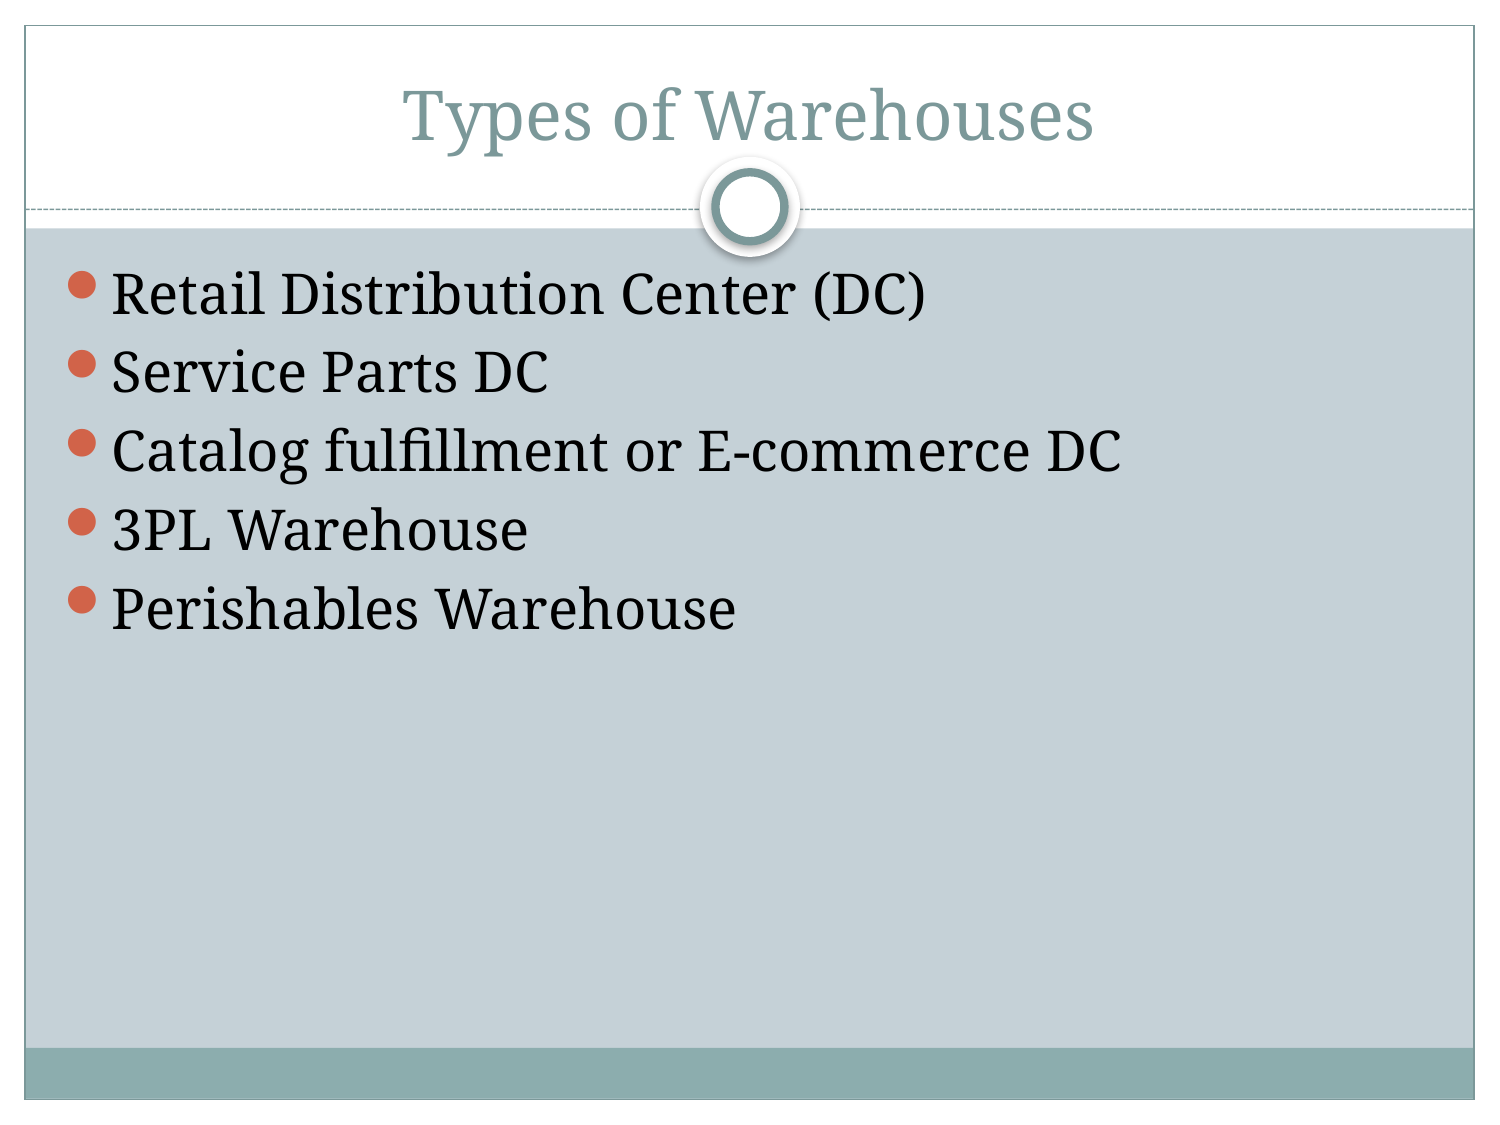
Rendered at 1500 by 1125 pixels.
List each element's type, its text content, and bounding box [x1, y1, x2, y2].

title Types of Warehouses [49, 37, 1450, 162]
list Retail Distribution Center (DC) Service Parts DC Catalog fulfillment or E-commerce DC 3PL Warehouse Perishables Warehouse [49, 250, 1445, 1001]
